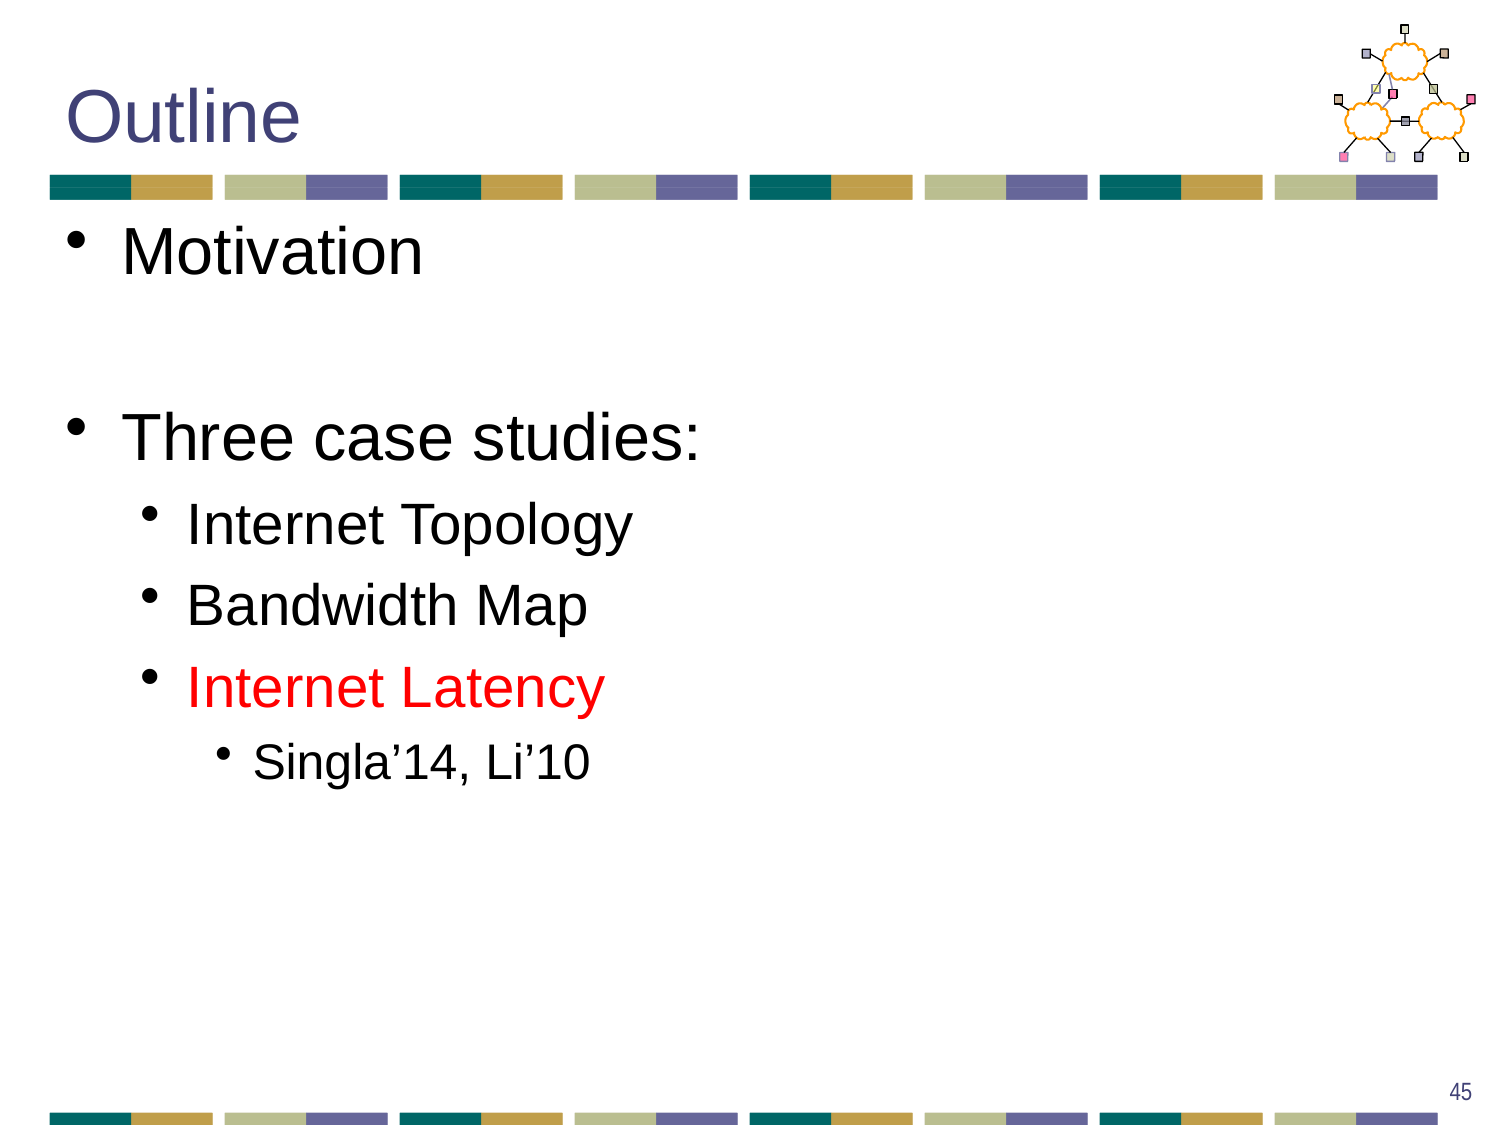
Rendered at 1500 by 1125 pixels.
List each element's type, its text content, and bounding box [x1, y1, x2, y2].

title Outline [50, 62, 1438, 163]
list Motivation Three case studies: Internet Topology Bandwidth Map Internet Latency Singla’14, Li’10 [50, 200, 1438, 1000]
slide_number 45 [1174, 1037, 1488, 1113]
